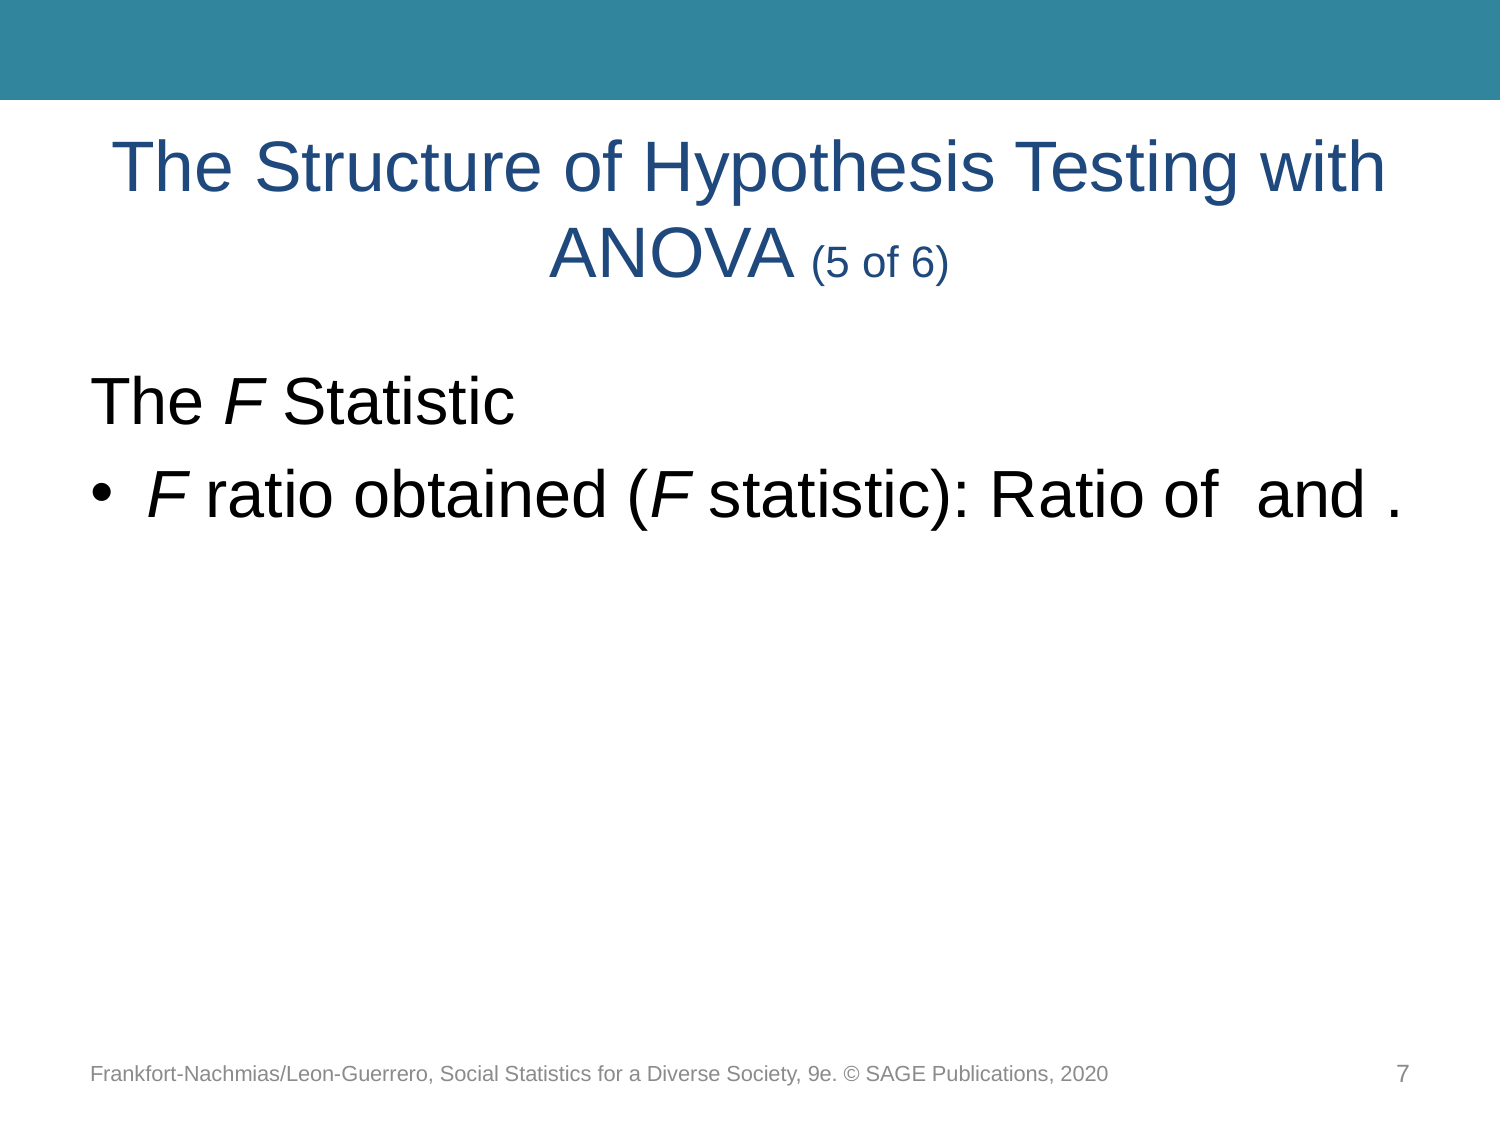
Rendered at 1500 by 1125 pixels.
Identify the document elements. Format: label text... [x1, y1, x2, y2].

title The Structure of Hypothesis Testing with ANOVA (5 of 6) [0, 112, 1500, 300]
slide_number 7 [1350, 1042, 1425, 1103]
footer Frankfort-Nachmias/Leon-Guerrero, Social Statistics for a Diverse Society, 9e. © SAGE Publications, 2020 [75, 1042, 1313, 1103]
